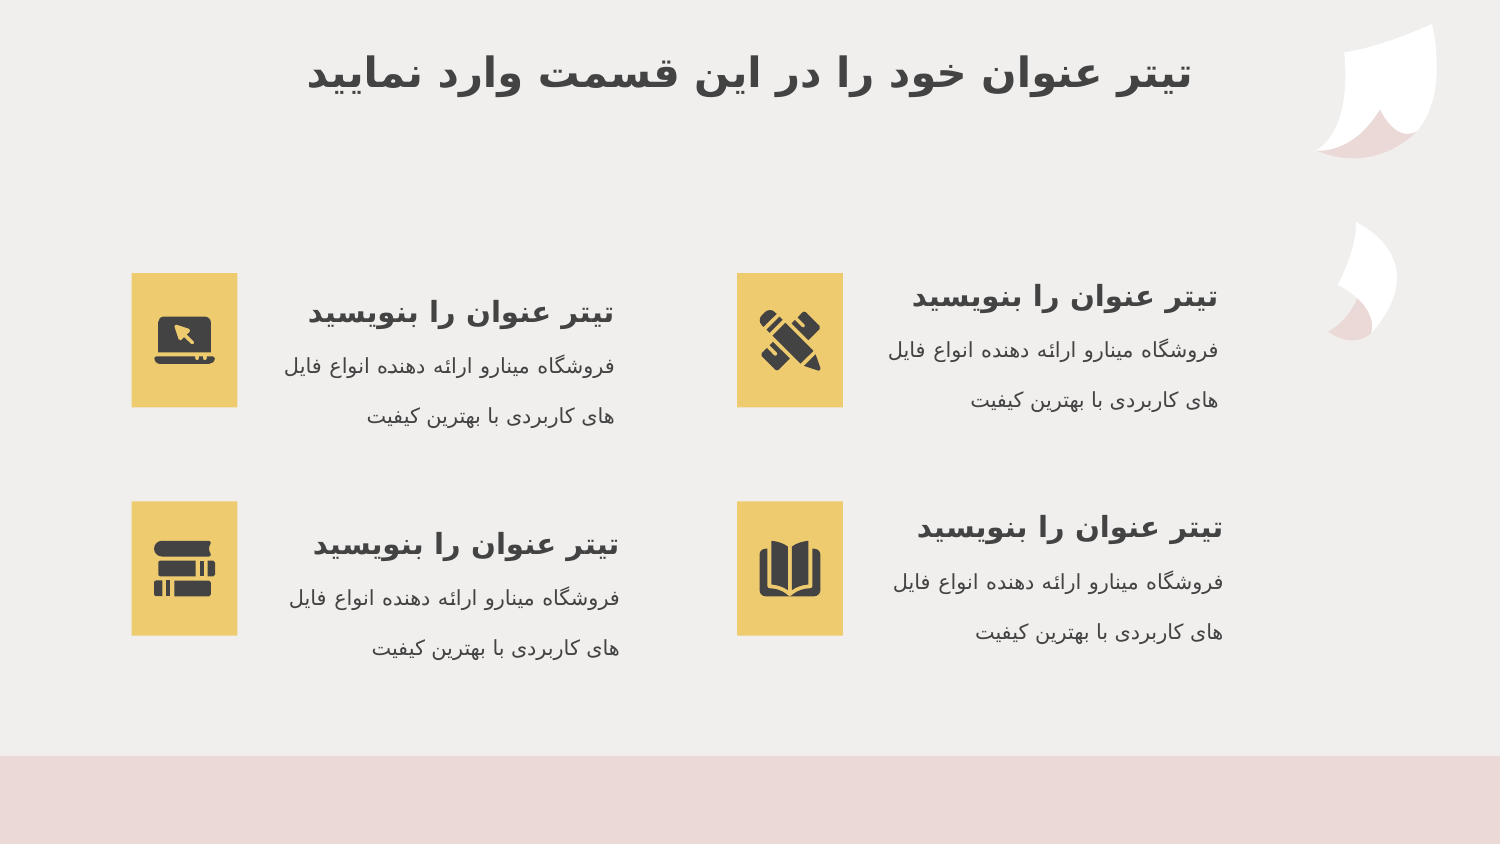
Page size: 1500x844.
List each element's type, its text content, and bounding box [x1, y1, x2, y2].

text_box [131, 501, 238, 636]
text_box [131, 273, 238, 408]
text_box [758, 309, 822, 372]
text_box [737, 501, 843, 636]
text_box [737, 273, 843, 408]
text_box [154, 316, 216, 365]
text_box تیتر عنوان را بنویسید فروشگاه مینارو ارائه دهنده انواع فایل های کاربردی با بهترین کیفیت [872, 234, 1234, 420]
text_box تیتر عنوان را بنویسید فروشگاه مینارو ارائه دهنده انواع فایل های کاربردی با بهترین کیفیت [273, 482, 635, 668]
text_box تیتر عنوان را بنویسید فروشگاه مینارو ارائه دهنده انواع فایل های کاربردی با بهترین کیفیت [268, 250, 630, 436]
text_box تیتر عنوان را بنویسید فروشگاه مینارو ارائه دهنده انواع فایل های کاربردی با بهترین کیفیت [877, 466, 1239, 651]
text_box تیتر عنوان خود را در این قسمت وارد نمایید [0, 13, 1500, 104]
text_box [153, 540, 216, 597]
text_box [759, 540, 821, 597]
